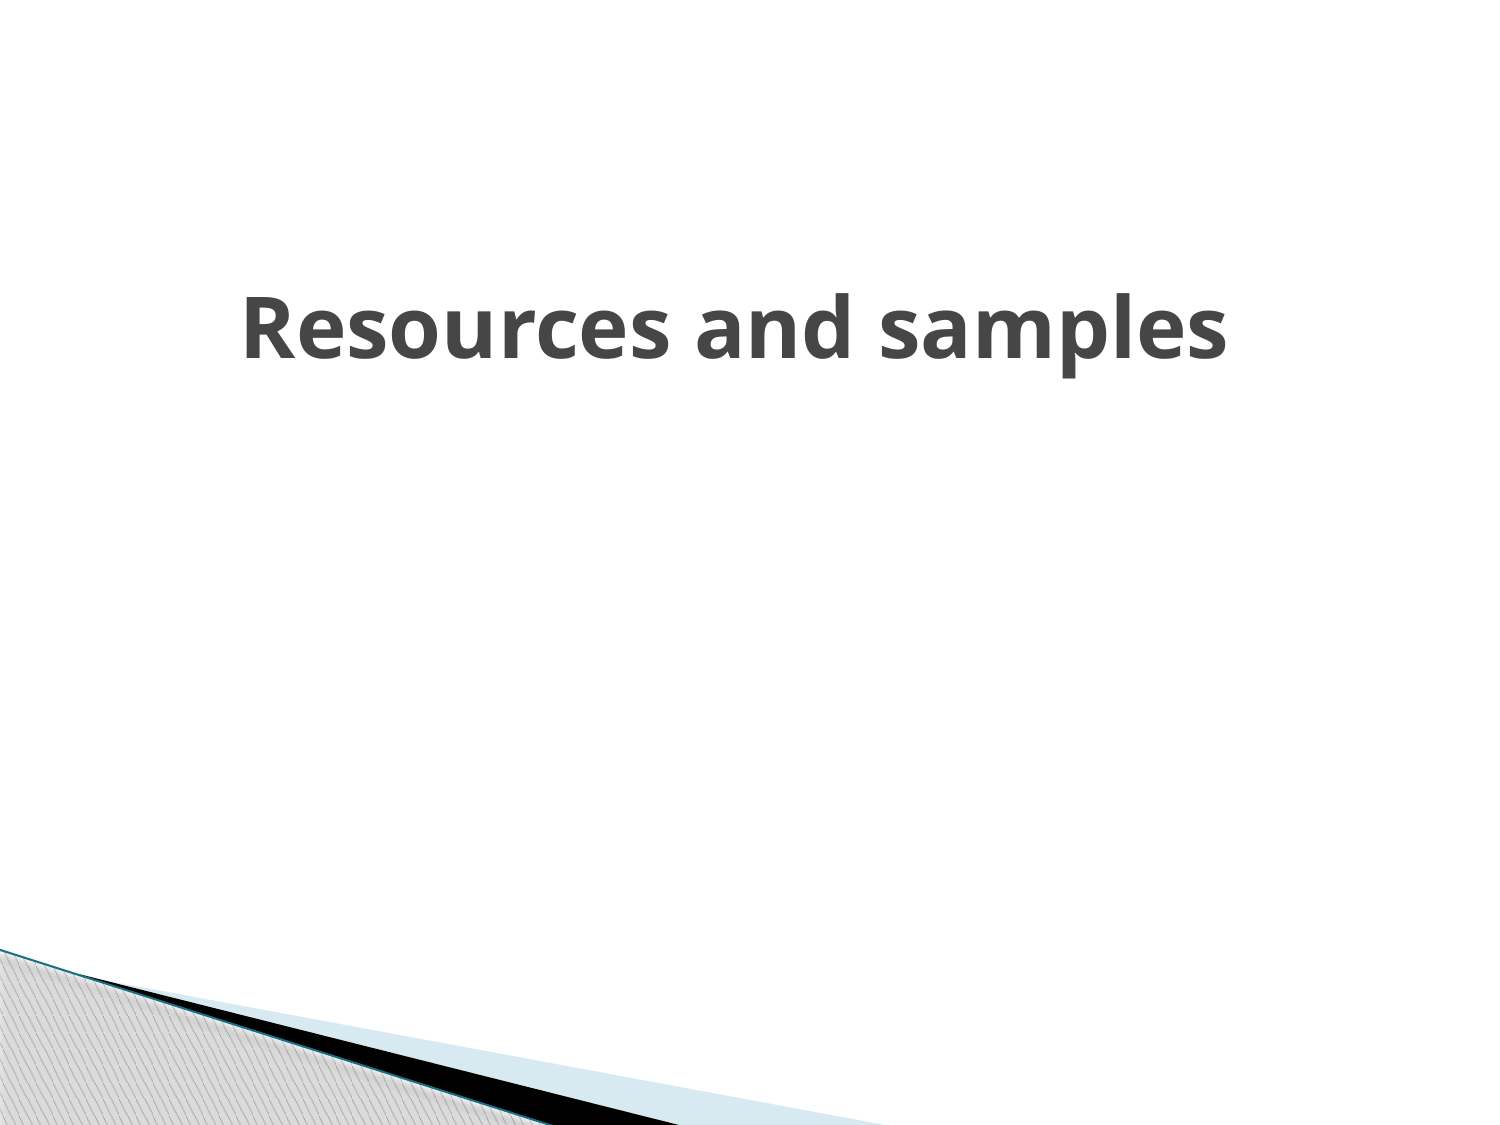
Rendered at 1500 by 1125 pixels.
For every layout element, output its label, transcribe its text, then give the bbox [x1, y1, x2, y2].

title Resources and samples [225, 173, 1500, 474]
